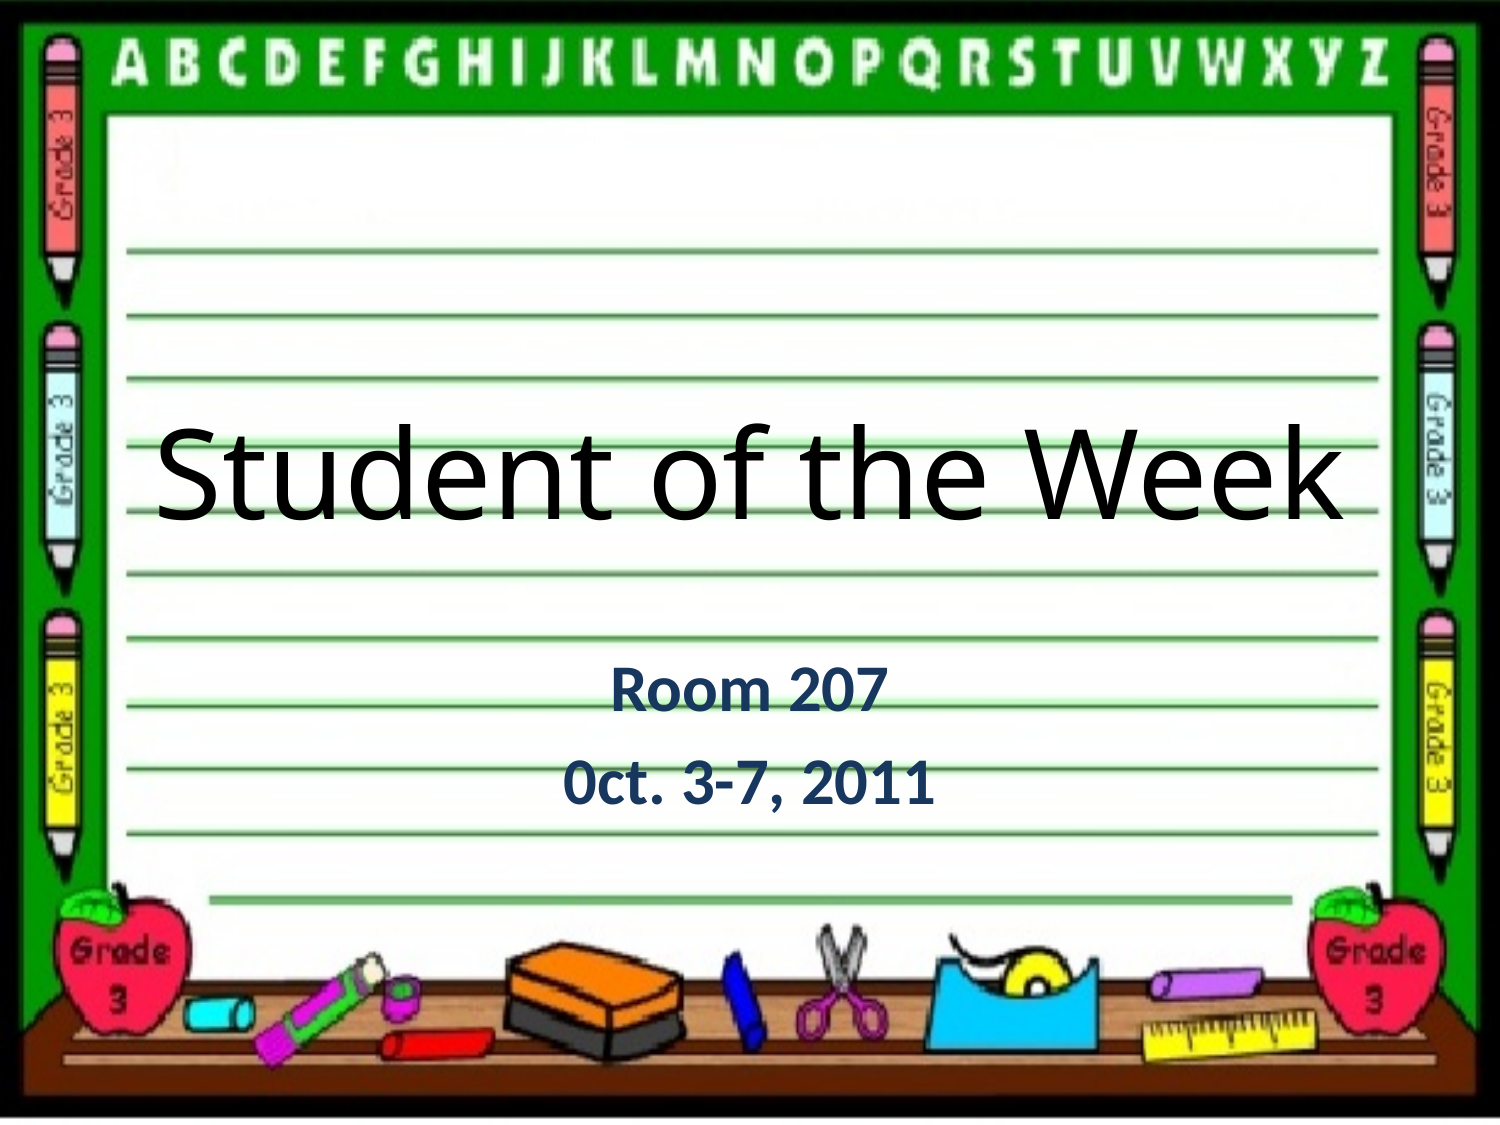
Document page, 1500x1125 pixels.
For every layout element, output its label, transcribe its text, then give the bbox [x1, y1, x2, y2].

title Student of the Week [112, 349, 1388, 591]
subtitle Room 207 0ct. 3-7, 2011 [225, 637, 1275, 925]
picture [0, 0, 1500, 1125]
